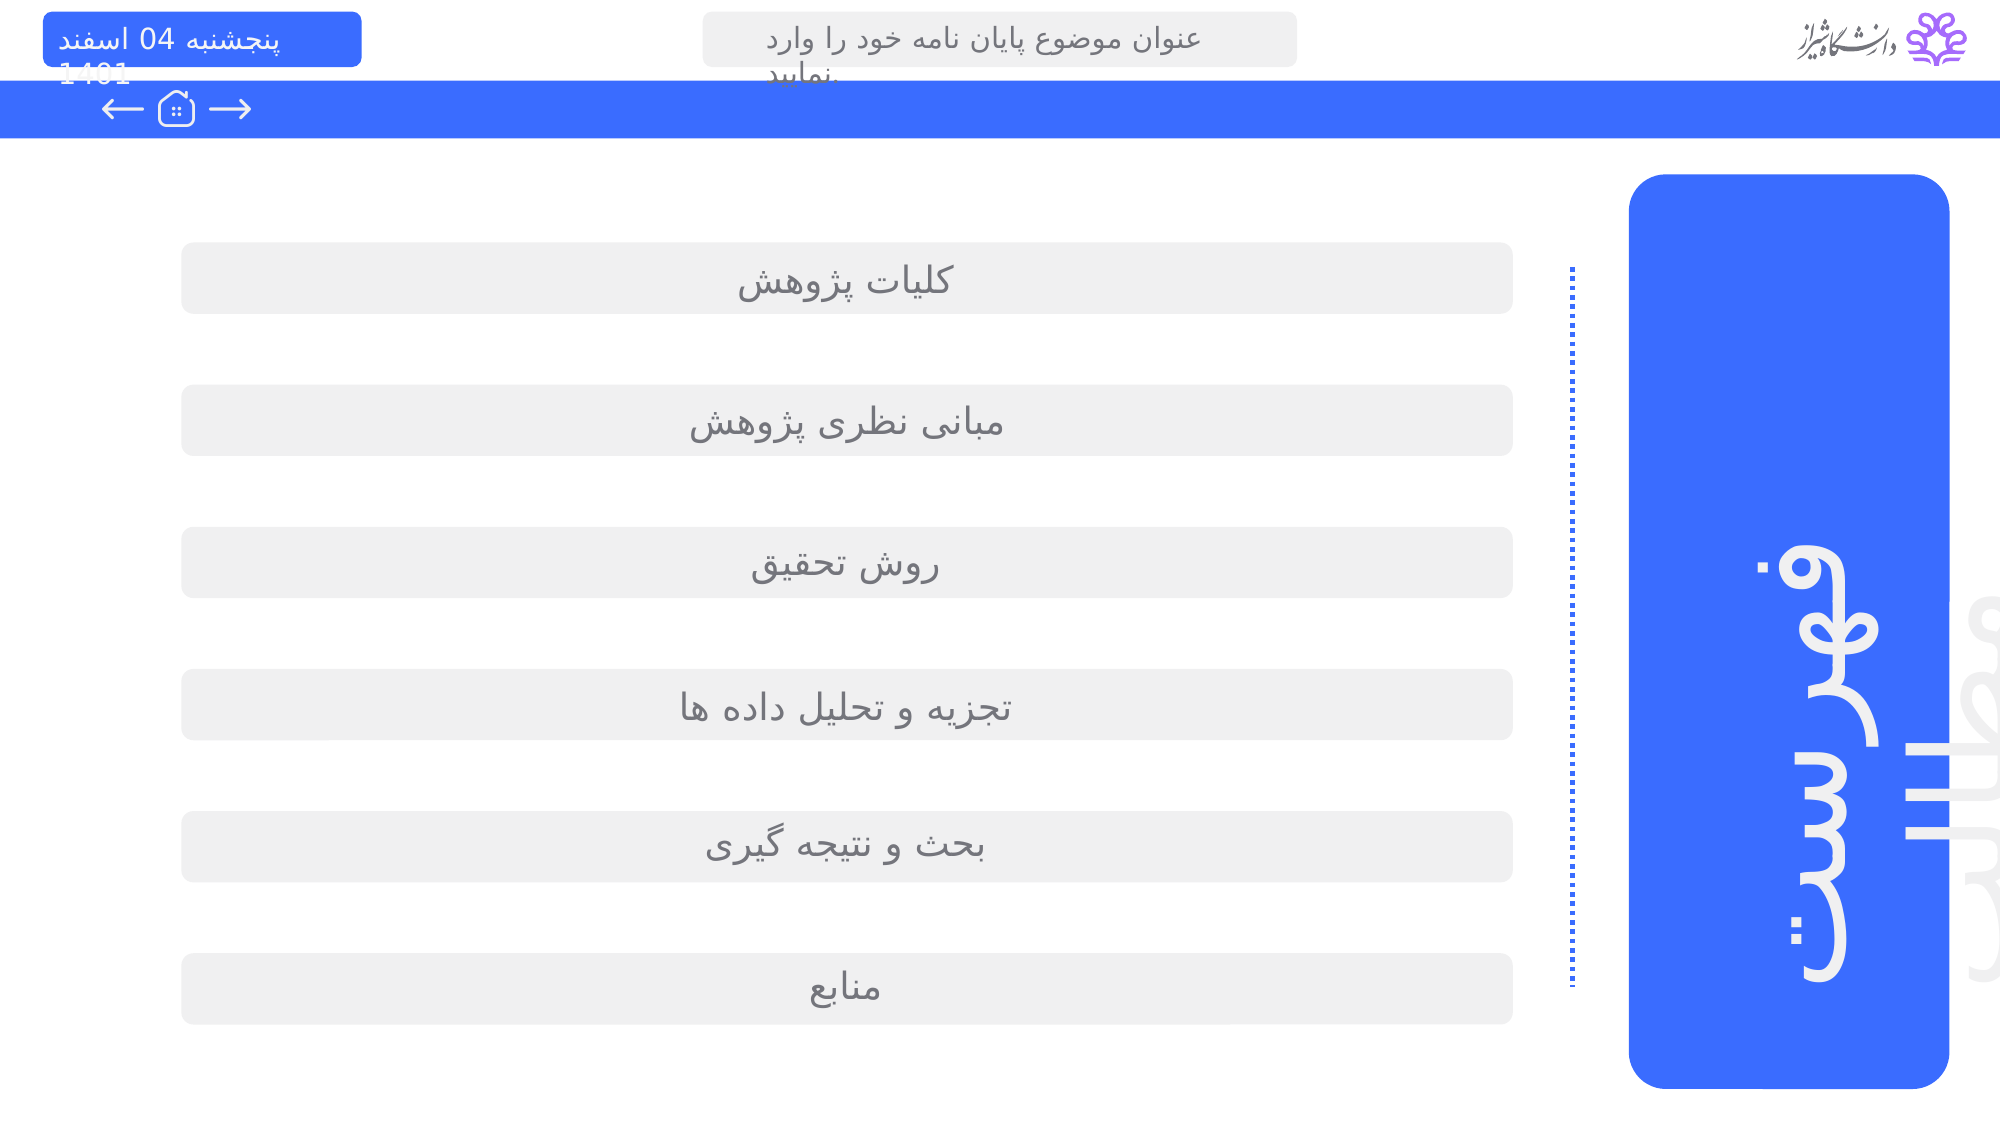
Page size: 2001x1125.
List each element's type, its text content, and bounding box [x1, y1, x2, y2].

text_box روش تحقیق [181, 530, 1510, 590]
text_box [181, 667, 1514, 742]
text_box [1906, 12, 1967, 66]
text_box [182, 383, 1512, 389]
text_box [181, 241, 1514, 315]
text_box تجزیه و تحلیل داده ها [181, 675, 1510, 736]
text_box [180, 813, 1514, 884]
text_box پنجشنبه 04 اسفند 1401 [43, 12, 370, 98]
picture [102, 88, 144, 130]
text_box مبانی نظری پژوهش [181, 389, 1513, 449]
text_box فهرست مطالب [1700, 249, 2000, 1006]
text_box عنوان موضوع پایان نامه خود را وارد نمایید. [750, 12, 1250, 97]
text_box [1796, 18, 1897, 60]
picture [209, 88, 251, 130]
text_box کلیات پژوهش [181, 248, 1510, 308]
text_box [180, 525, 1514, 600]
text_box [180, 956, 1514, 1026]
text_box منابع [181, 954, 1510, 1014]
picture [158, 90, 195, 127]
text_box بحث و نتیجه گیری [181, 811, 1510, 871]
text_box [181, 392, 1514, 457]
